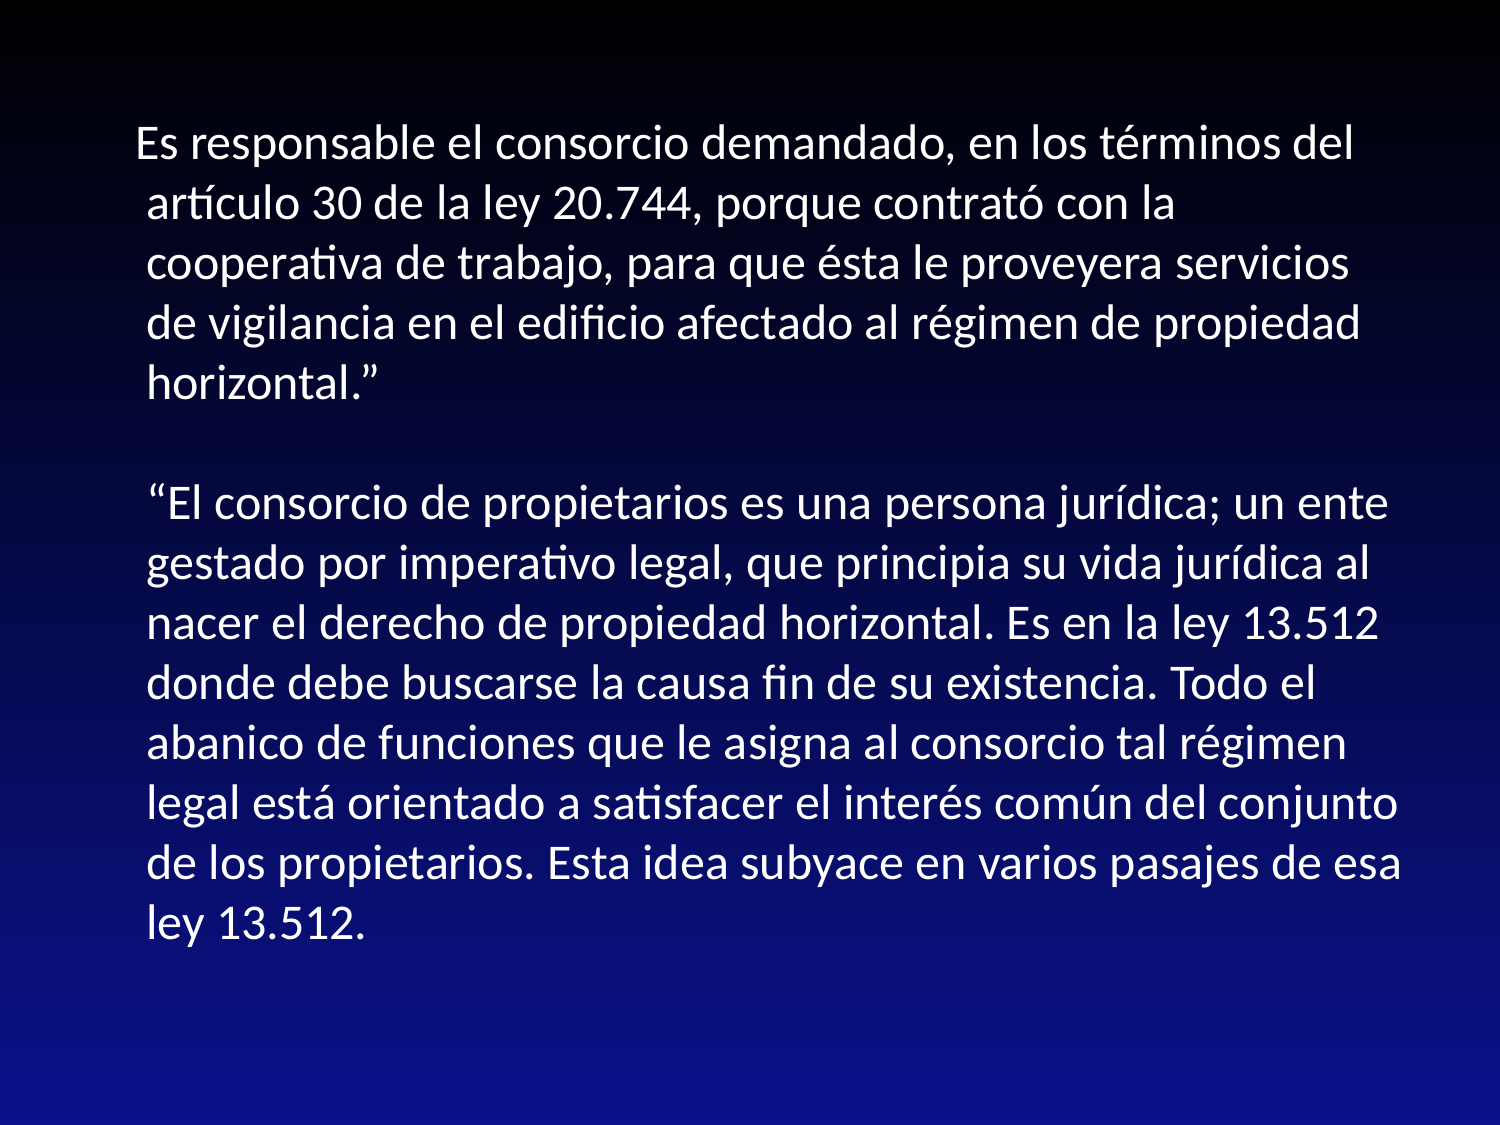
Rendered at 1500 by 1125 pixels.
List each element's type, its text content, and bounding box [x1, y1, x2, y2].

list Es responsable el consorcio demandado, en los términos del artículo 30 de la ley 20.744, porque contrató con la cooperativa de trabajo, para que ésta le proveyera servicios de vigilancia en el edificio afectado al régimen de propiedad horizontal.” “El consorcio de propietarios es una persona jurídica; un ente gestado por imperativo legal, que principia su vida jurídica al nacer el derecho de propiedad horizontal. Es en la ley 13.512 donde debe buscarse la causa fin de su existencia. Todo el abanico de funciones que le asigna al consorcio tal régimen legal está orientado a satisfacer el interés común del conjunto de los propietarios. Esta idea subyace en varios pasajes de esa ley 13.512. [74, 101, 1426, 1006]
